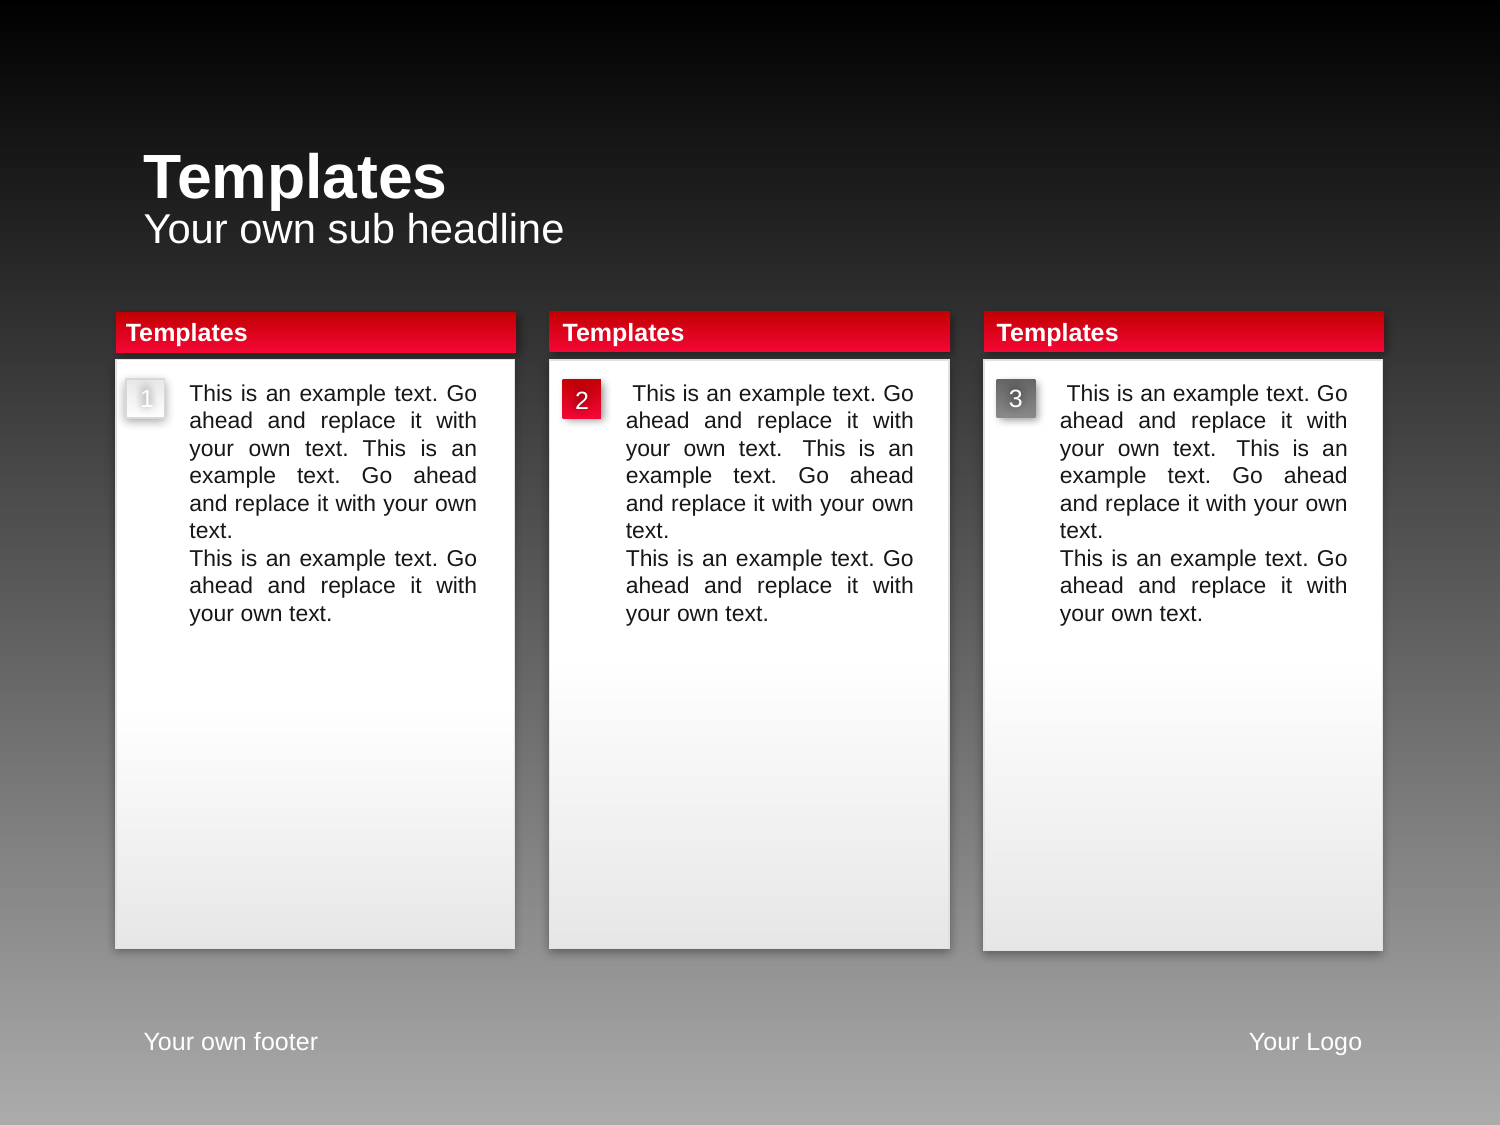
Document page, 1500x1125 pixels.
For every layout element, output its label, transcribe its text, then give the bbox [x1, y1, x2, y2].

text_box Your own footer [143, 1010, 396, 1070]
text_box Your Logo [1110, 1010, 1363, 1070]
text_box Your own sub headline [143, 222, 940, 282]
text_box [115, 311, 1385, 951]
text_box Templates [143, 127, 582, 227]
